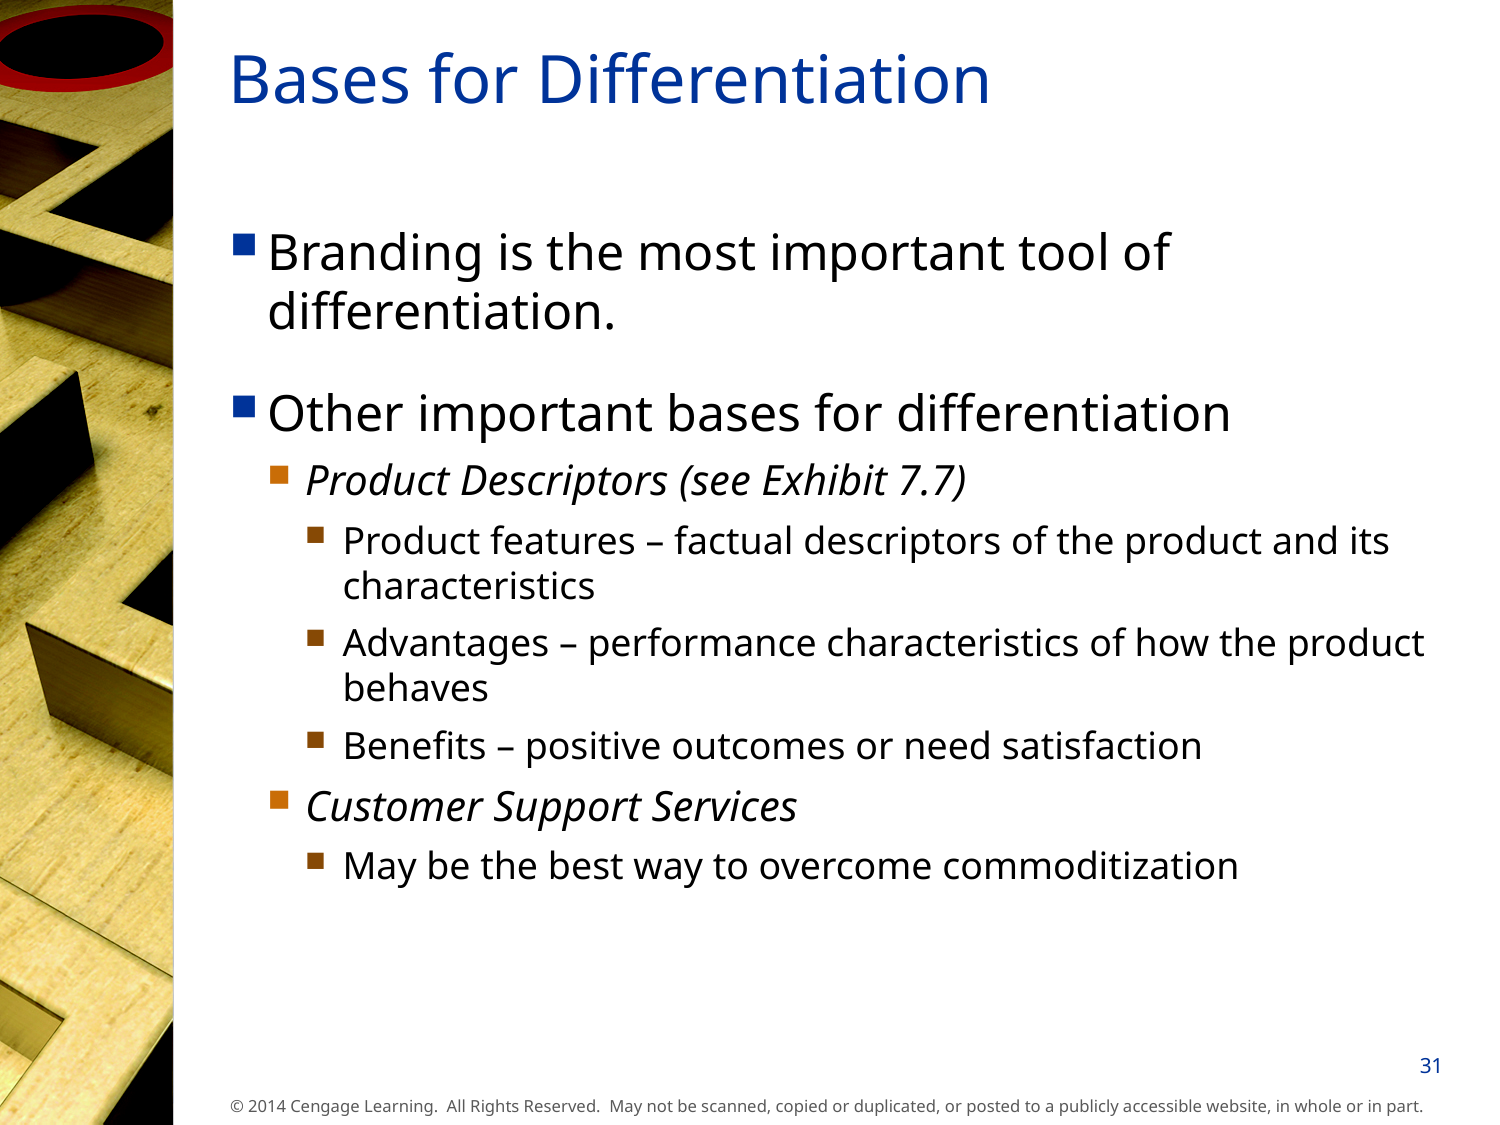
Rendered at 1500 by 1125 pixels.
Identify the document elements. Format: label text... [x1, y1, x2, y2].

list Branding is the most important tool of differentiation. Other important bases for differentiation Product Descriptors (see Exhibit 7.7) Product features – factual descriptors of the product and its characteristics Advantages – performance characteristics of how the product behaves Benefits – positive outcomes or need satisfaction Customer Support Services May be the best way to overcome commoditization [215, 212, 1478, 1037]
picture [0, 0, 174, 1125]
title Bases for Differentiation [213, 29, 1454, 213]
slide_number 31 [1386, 1037, 1478, 1097]
